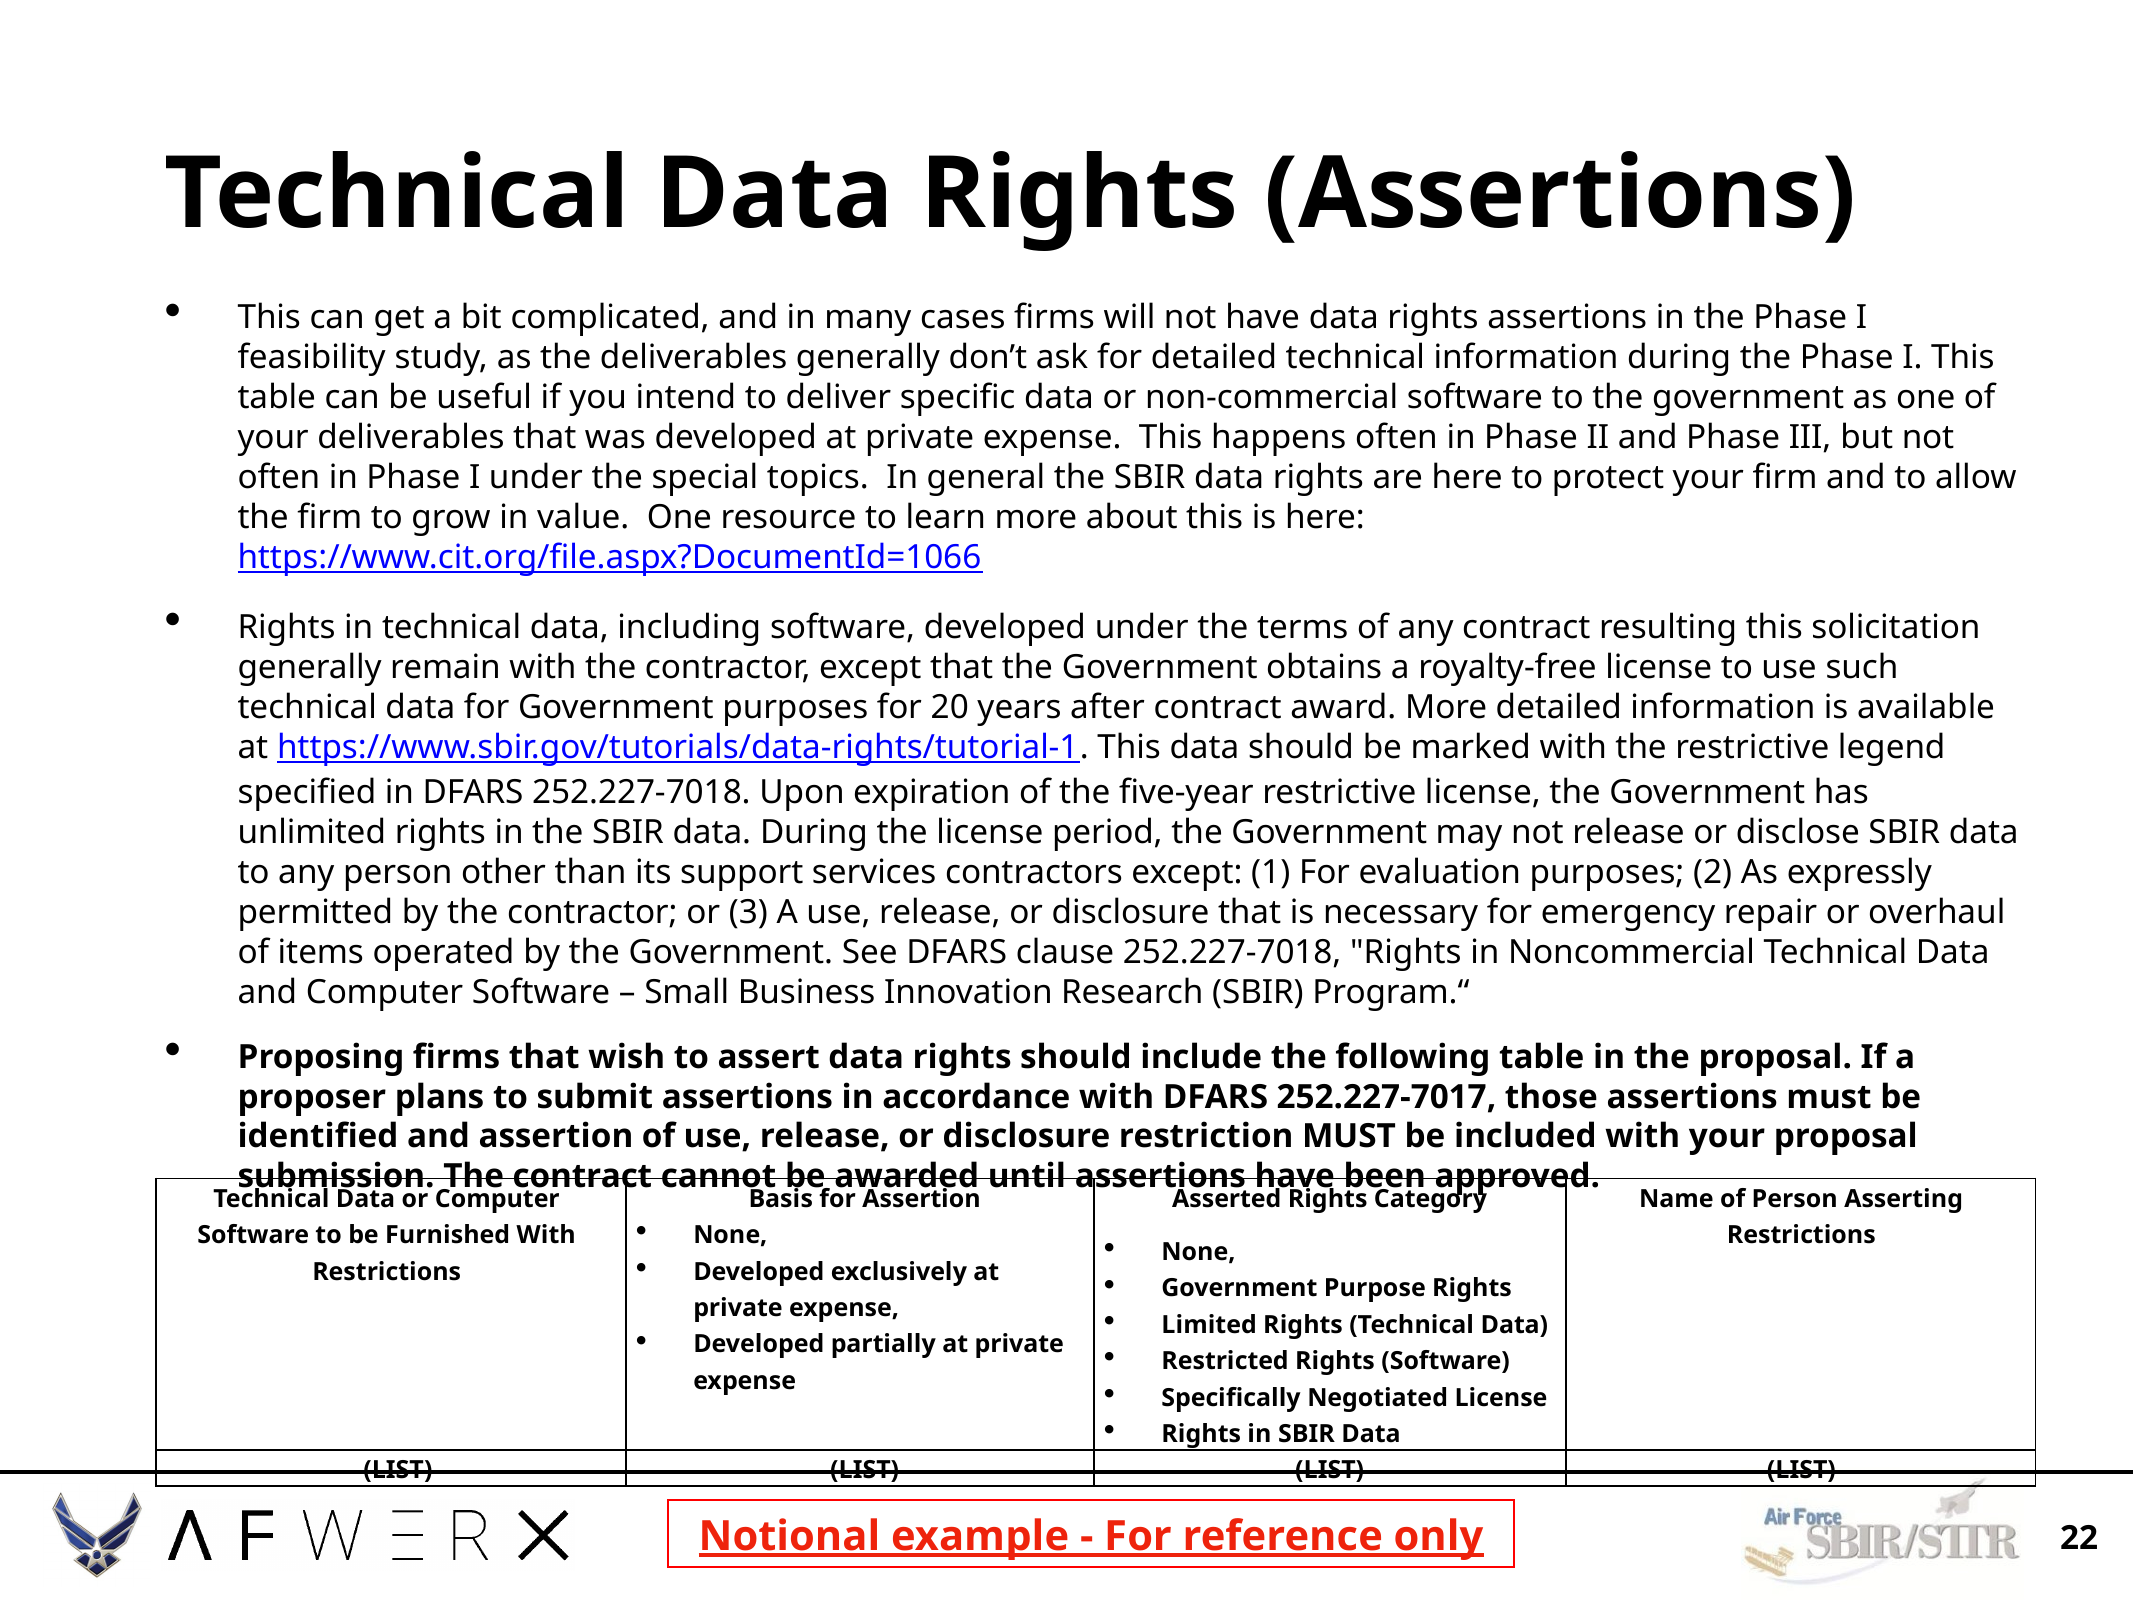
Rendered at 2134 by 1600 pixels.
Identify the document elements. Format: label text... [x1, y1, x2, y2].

table_cell (LIST) [1095, 1451, 1565, 1485]
table_cell (LIST) [157, 1451, 625, 1485]
table_header Name of Person Asserting Restrictions [1567, 1179, 2035, 1449]
title Technical Data Rights (Assertions) [155, 41, 1978, 286]
table_header Asserted Rights Category None, Government Purpose Rights Limited Rights (Technical Data) Restricted Rights (Software) Specifically Negotiated License Rights in SBIR Data [1095, 1179, 1565, 1449]
table_header Technical Data or Computer Software to be Furnished With Restrictions [157, 1179, 625, 1449]
table_cell (LIST) [627, 1451, 1093, 1485]
text_box Most Phase I companies do have these costs. Provide estimates and top-level details of your estimated travel costs. (The actual values are likely to be different than these estimates, and that is okay.) [1741, 1487, 2024, 1600]
list This can get a bit complicated, and in many cases firms will not have data rights assertions in the Phase I feasibility study, as the deliverables generally don’t ask for detailed technical information during the Phase I. This table can be useful if you intend to deliver specific data or non-commercial software to the government as one of your deliverables that was developed at private expense. This happens often in Phase II and Phase III, but not often in Phase I under the special topics. In general the SBIR data rights are here to protect your firm and to allow the firm to grow in value. One resource to learn more about this is here: https://www.cit.org/file.aspx?DocumentId=1066 Rights in technical data, including software, developed under the terms of any contract resulting this solicitation generally remain with the contractor, except that the Government obtains a royalty-free license to use such technical data for Government purposes for 20 years after contract award. More detailed information is available at https://www.sbir.gov/tutorials/data-rights/tutorial-1. This data should be marked with the restrictive legend specified in DFARS 252.227-7018. Upon expiration of the five-year restrictive license, the Government has unlimited rights in the SBIR data. During the license period, the Government may not release or disclose SBIR data to any person other than its support services contractors except: (1) For evaluation purposes; (2) As expressly permitted by the contractor; or (3) A use, release, or disclosure that is necessary for emergency repair or overhaul of items operated by the Government. See DFARS clause 252.227-7018, "Rights in Noncommercial Technical Data and Computer Software – Small Business Innovation Research (SBIR) Program.“ Proposing firms that wish to assert data rights should include the following table in the proposal. If a proposer plans to submit assertions in accordance with DFARS 252.227-7017, those assertions must be identified and assertion of use, release, or disclosure restriction MUST be included with your proposal submission. The contract cannot be awarded until assertions have been approved. [155, 286, 2037, 1069]
table_cell (LIST) [1567, 1451, 2035, 1485]
table_header Basis for Assertion None, Developed exclusively at private expense, Developed partially at private expense [627, 1179, 1093, 1449]
picture [43, 1483, 151, 1587]
